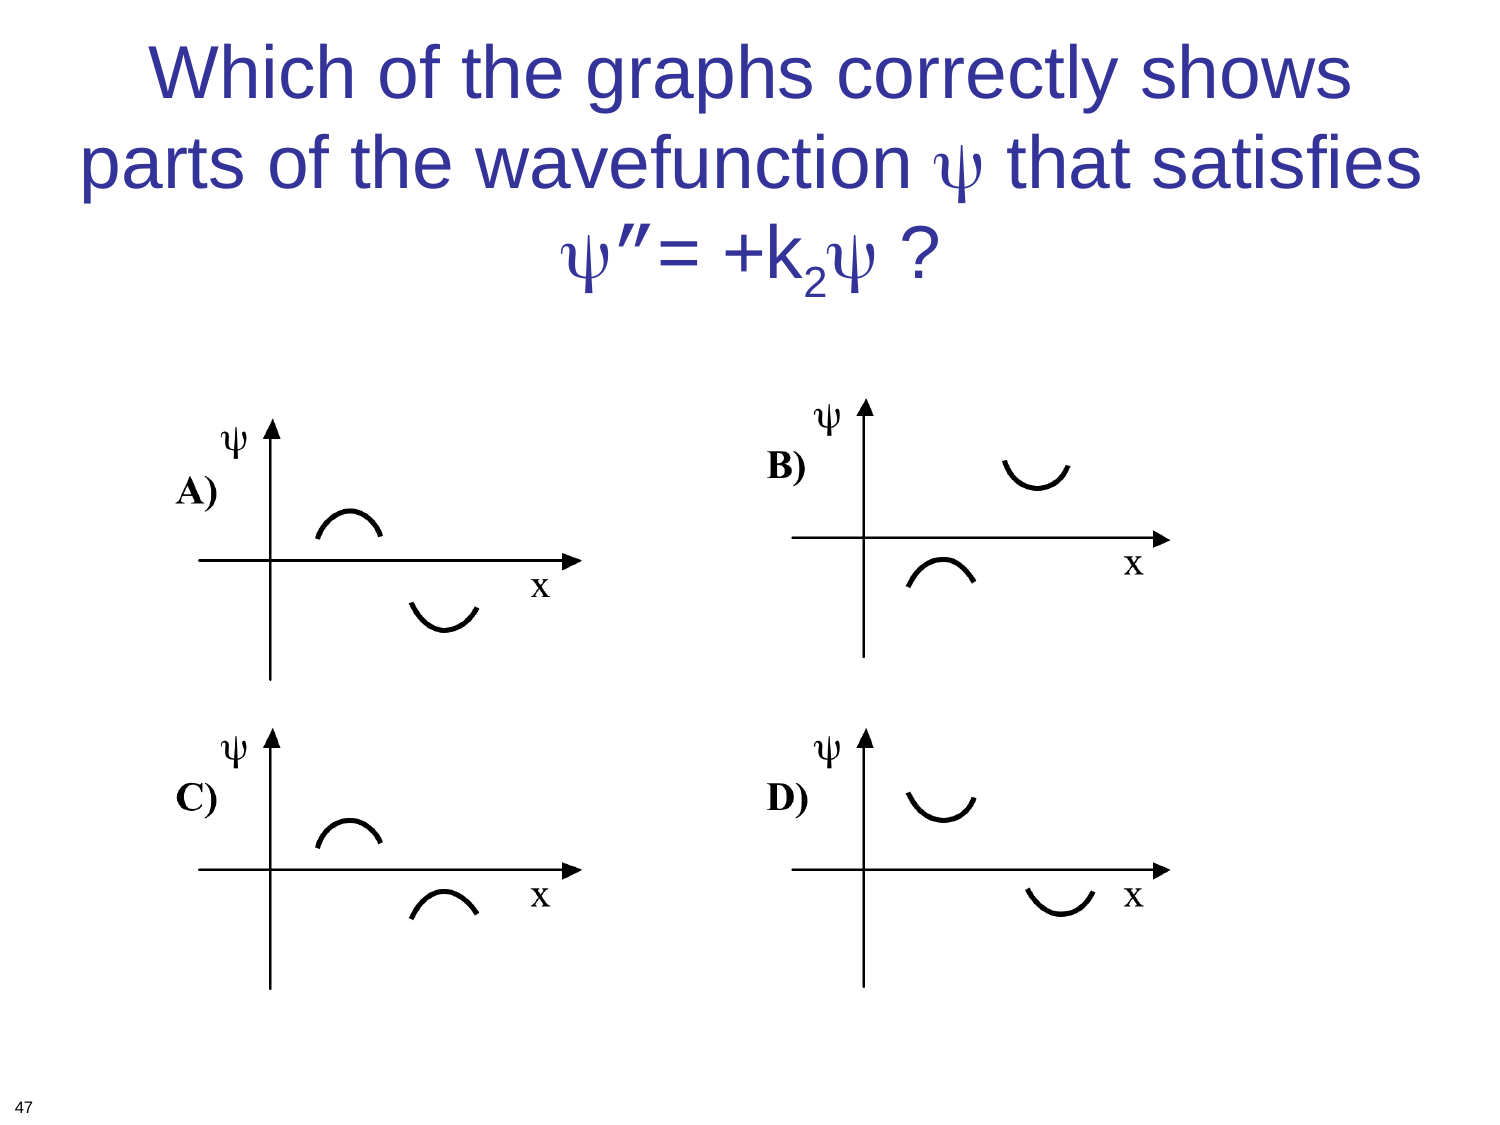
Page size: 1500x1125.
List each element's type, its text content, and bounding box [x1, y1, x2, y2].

title Which of the graphs correctly shows parts of the wavefunction ψ that satisfies ψ”= +k2ψ ? [49, 23, 1454, 307]
picture [104, 345, 1382, 1033]
text_box 47 [0, 1089, 50, 1125]
